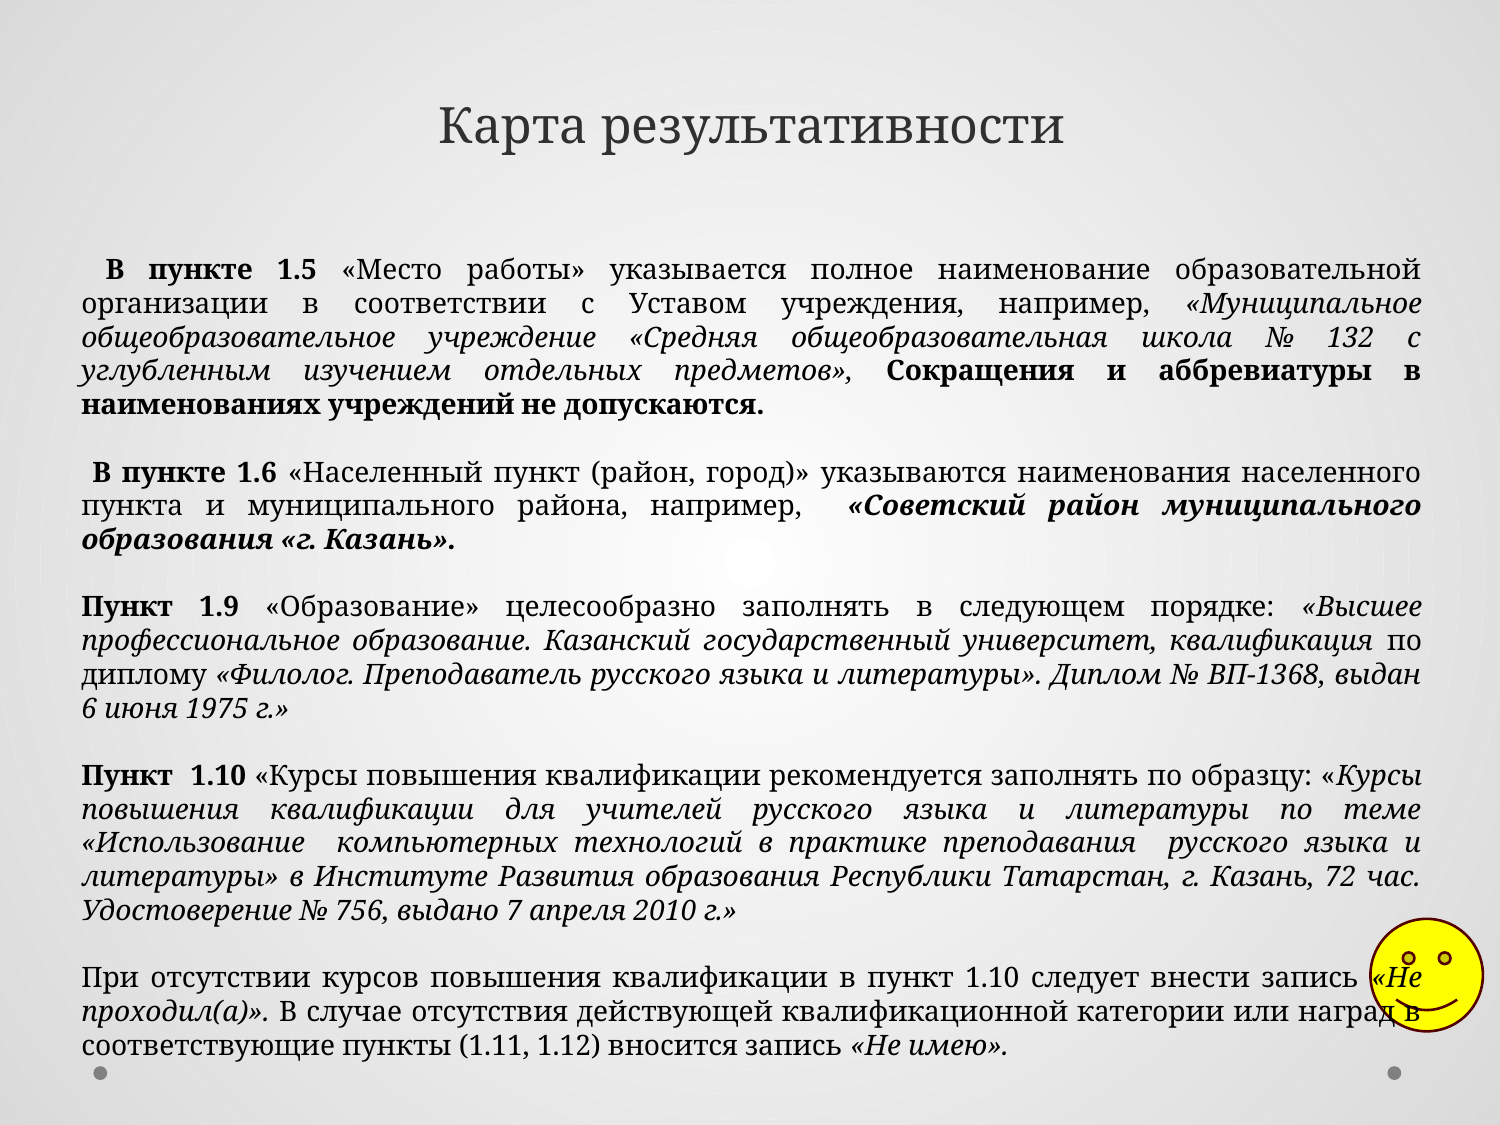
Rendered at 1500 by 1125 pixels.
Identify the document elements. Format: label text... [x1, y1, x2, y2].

text_box [1437, 918, 1485, 1032]
title Карта результативности [76, 77, 1427, 162]
text_box В пункте 1.5 «Место работы» указывается полное наименование образовательной организации в соответствии с Уставом учреждения, например, «Муниципальное общеобразовательное учреждение «Средняя общеобразовательная школа № 132 с углубленным изучением отдельных предметов», Сокращения и аббревиатуры в наименованиях учреждений не допускаются. В пункте 1.6 «Населенный пункт (район, город)» указываются наименования населенного пункта и муниципального района, например, «Советский район муниципального образования «г. Казань». Пункт 1.9 «Образование» целесообразно заполнять в следующем порядке: «Высшее профессиональное образование. Казанский государственный университет, квалификация по диплому «Филолог. Преподаватель русского языка и литературы». Диплом № ВП-1368, выдан 6 июня 1975 г.» Пункт 1.10 «Курсы повышения квалификации рекомендуется заполнять по образцу: «Курсы повышения квалификации для учителей русского языка и литературы по теме «Использование компьютерных технологий в практике преподавания русского языка и литературы» в Институте Развития образования Республики Татарстан, г. Казань, 72 час. Удостоверение № 756, выдано 7 апреля 2010 г.» При отсутствии курсов повышения квалификации в пункт 1.10 следует внести запись «Не проходил(а)». В случае отсутствия действующей квалификационной категории или наград в соответствующие пункты (1.11, 1.12) вносится запись «Не имею». [66, 244, 1437, 1069]
